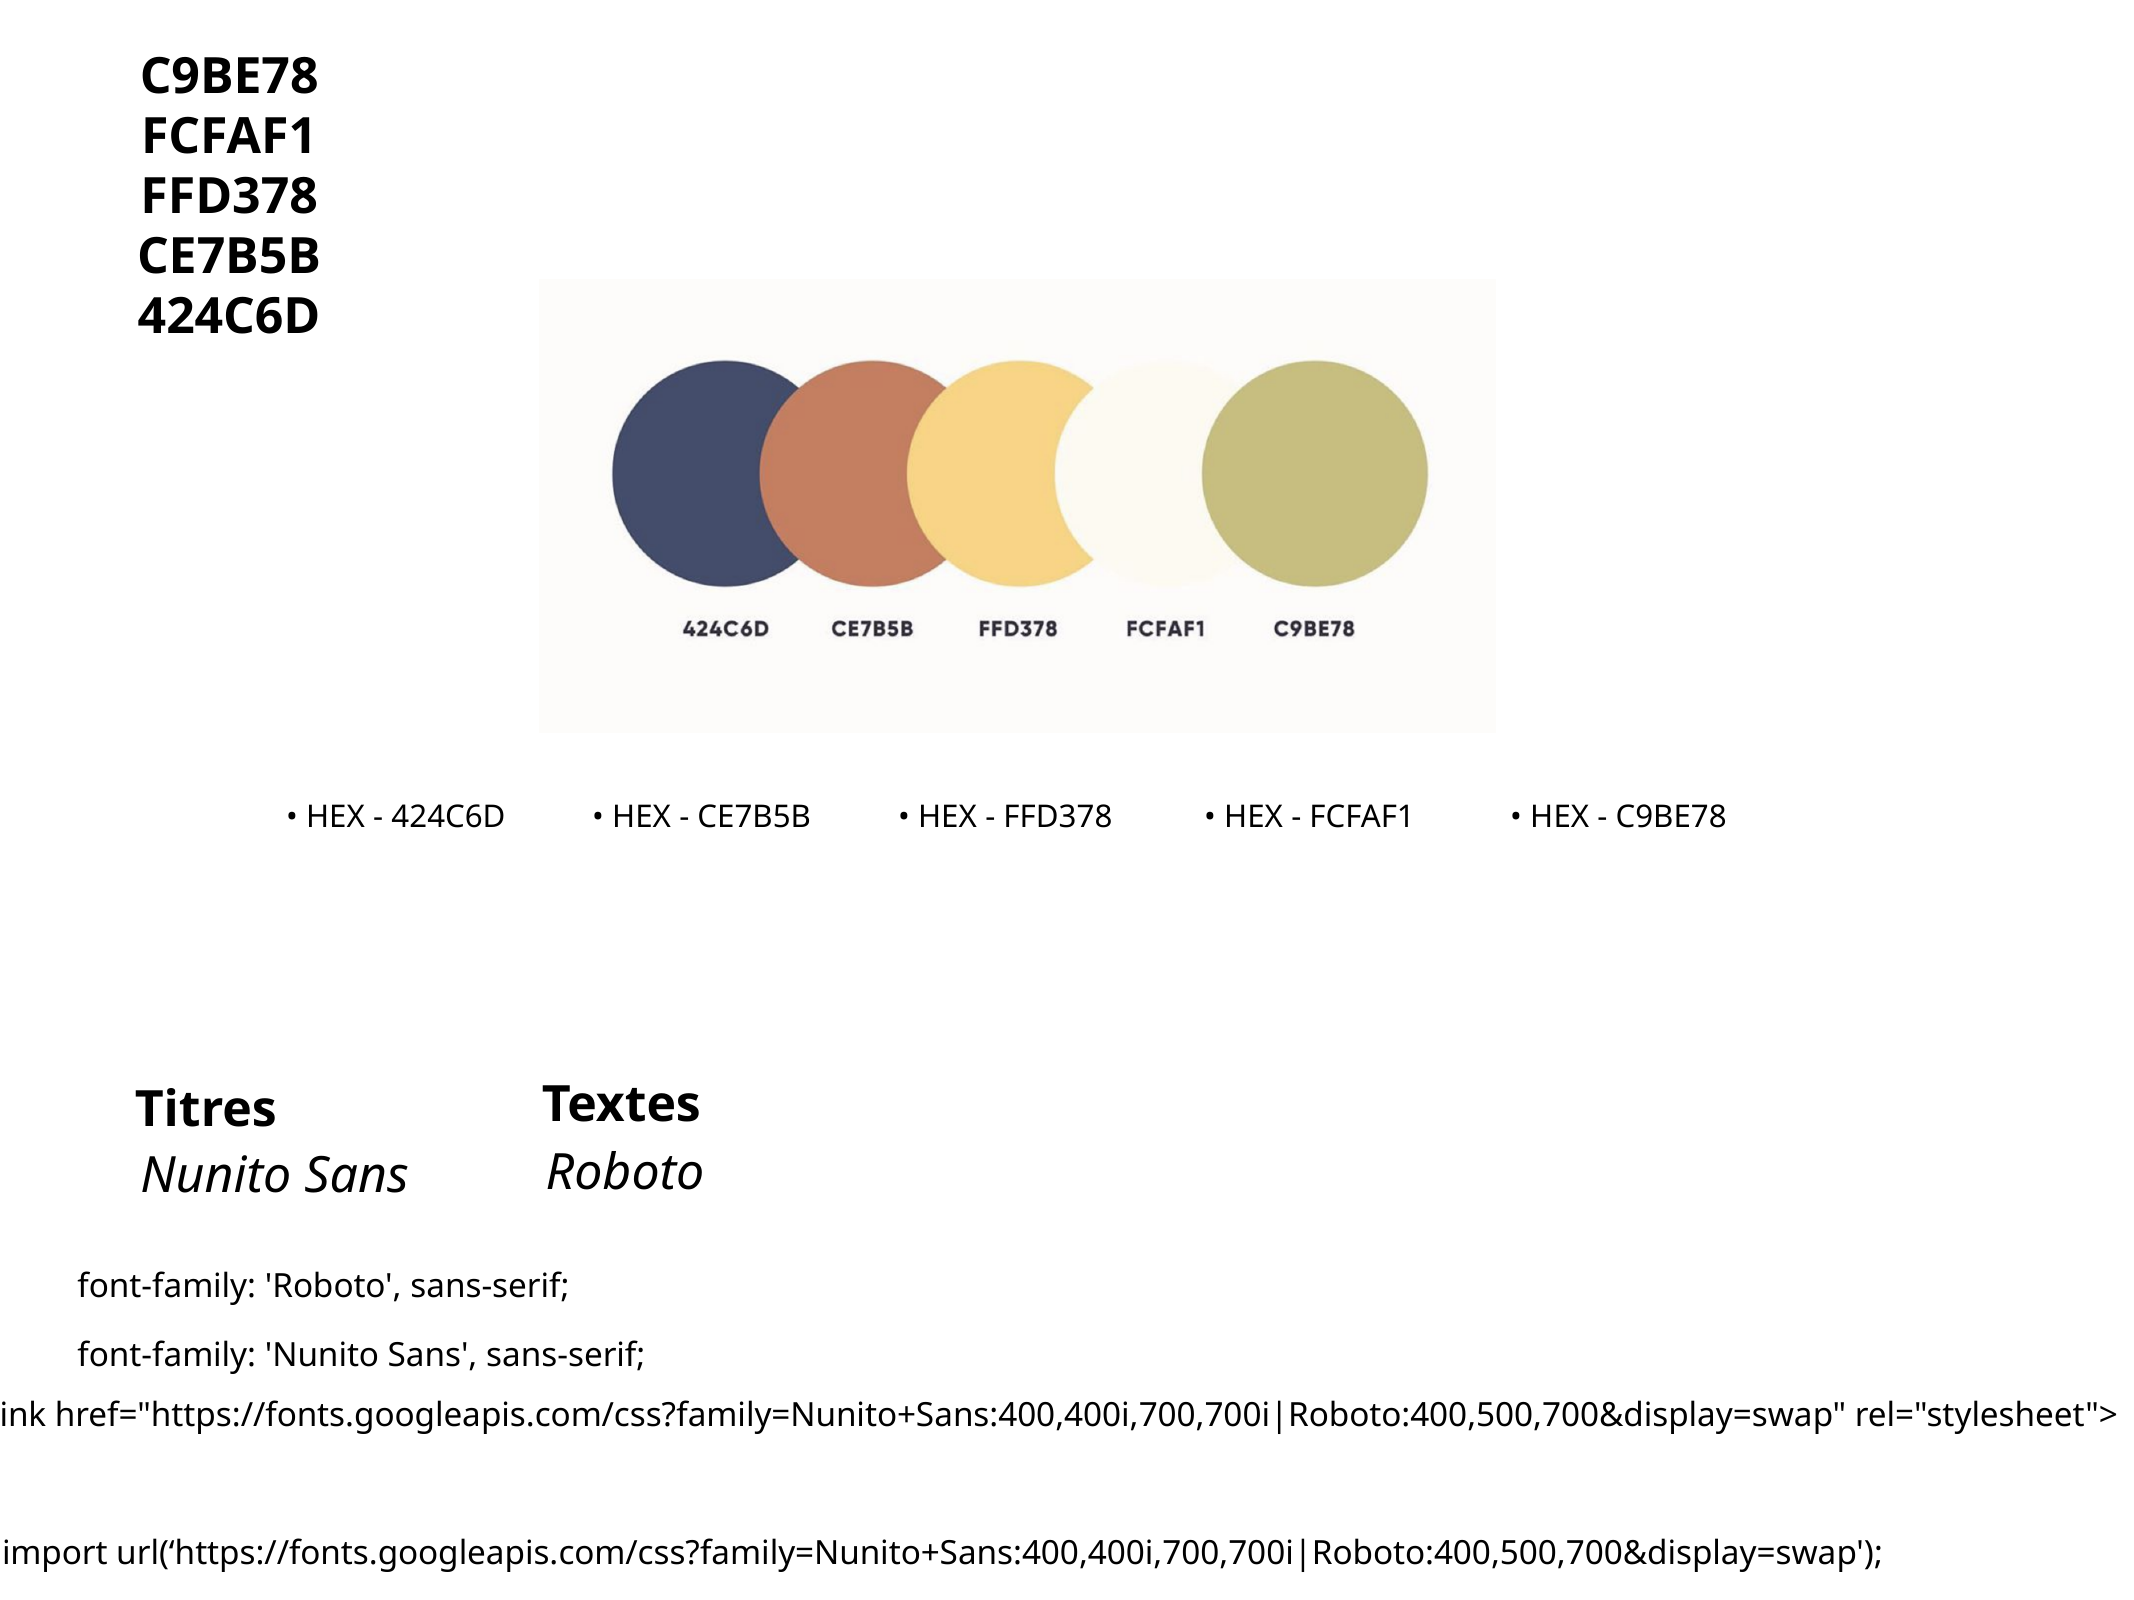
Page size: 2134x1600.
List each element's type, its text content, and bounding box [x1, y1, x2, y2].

text_box Nunito Sans [132, 1133, 417, 1211]
text_box • HEX - CE7B5B [583, 733, 872, 874]
text_box Roboto [537, 1131, 713, 1209]
text_box <link href="https://fonts.googleapis.com/css?family=Nunito+Sans:400,400i,700,700i|Roboto:400,500,700&display=swap" rel="stylesheet"> @import url(‘https://fonts.googleapis.com/css?family=Nunito+Sans:400,400i,700,700i|Roboto:400,500,700&display=swap'); [0, 1356, 2134, 1580]
text_box • HEX - FFD378 [889, 733, 1178, 874]
text_box • HEX - FCFAF1 [1195, 733, 1484, 874]
text_box Textes [533, 1062, 710, 1140]
list • HEX - 424C6D [277, 725, 566, 875]
picture [539, 279, 1496, 733]
text_box • HEX - C9BE78 [1501, 726, 1790, 874]
text_box font-family: 'Roboto', sans-serif; font-family: 'Nunito Sans', sans-serif; [69, 1226, 655, 1381]
text_box Titres [126, 1068, 286, 1145]
text_box C9BE78 FCFAF1 FFD378 CE7B5B 424C6D [128, 34, 330, 352]
